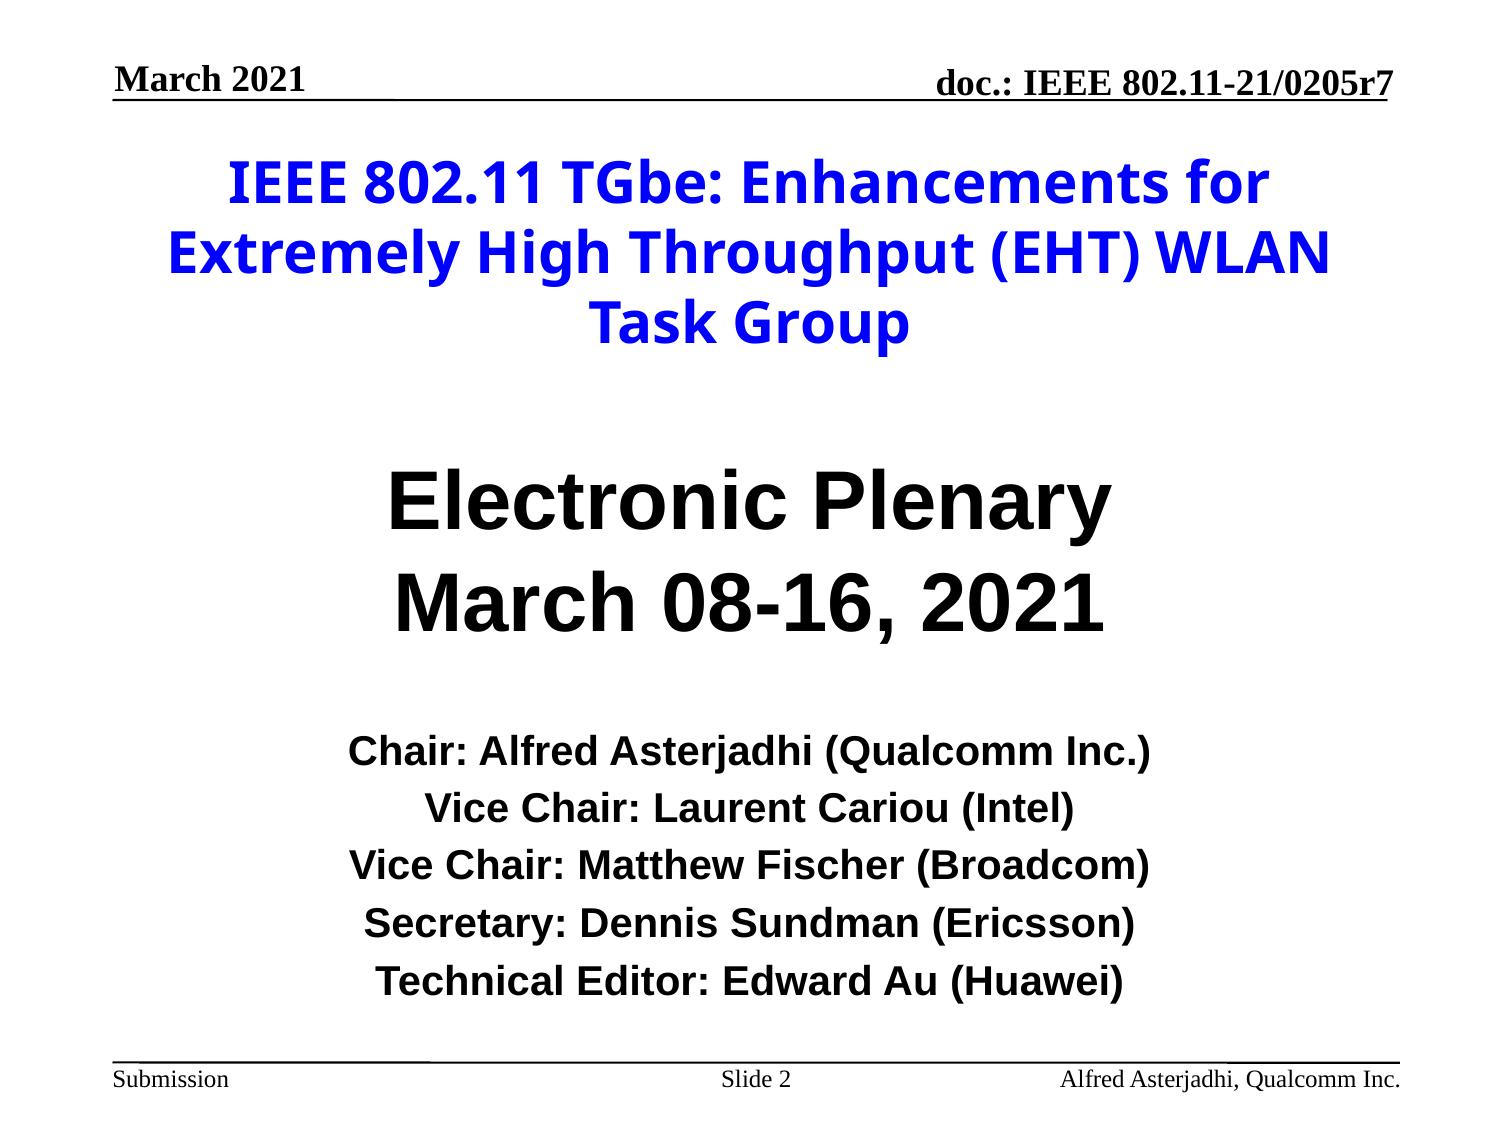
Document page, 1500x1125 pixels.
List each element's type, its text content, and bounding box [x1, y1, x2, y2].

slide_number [114, 54, 493, 100]
slide_number Slide 2 [712, 1061, 800, 1123]
list Electronic Plenary March 08-16, 2021 Chair: Alfred Asterjadhi (Qualcomm Inc.) Vice Chair: Laurent Cariou (Intel) Vice Chair: Matthew Fischer (Broadcom) Secretary: Dennis Sundman (Ericsson) Technical Editor: Edward Au (Huawei) [112, 449, 1388, 1063]
footer Alfred Asterjadhi, Qualcomm Inc. [878, 1061, 1402, 1093]
title IEEE 802.11 TGbe: Enhancements for Extremely High Throughput (EHT) WLAN Task Group [112, 112, 1388, 388]
